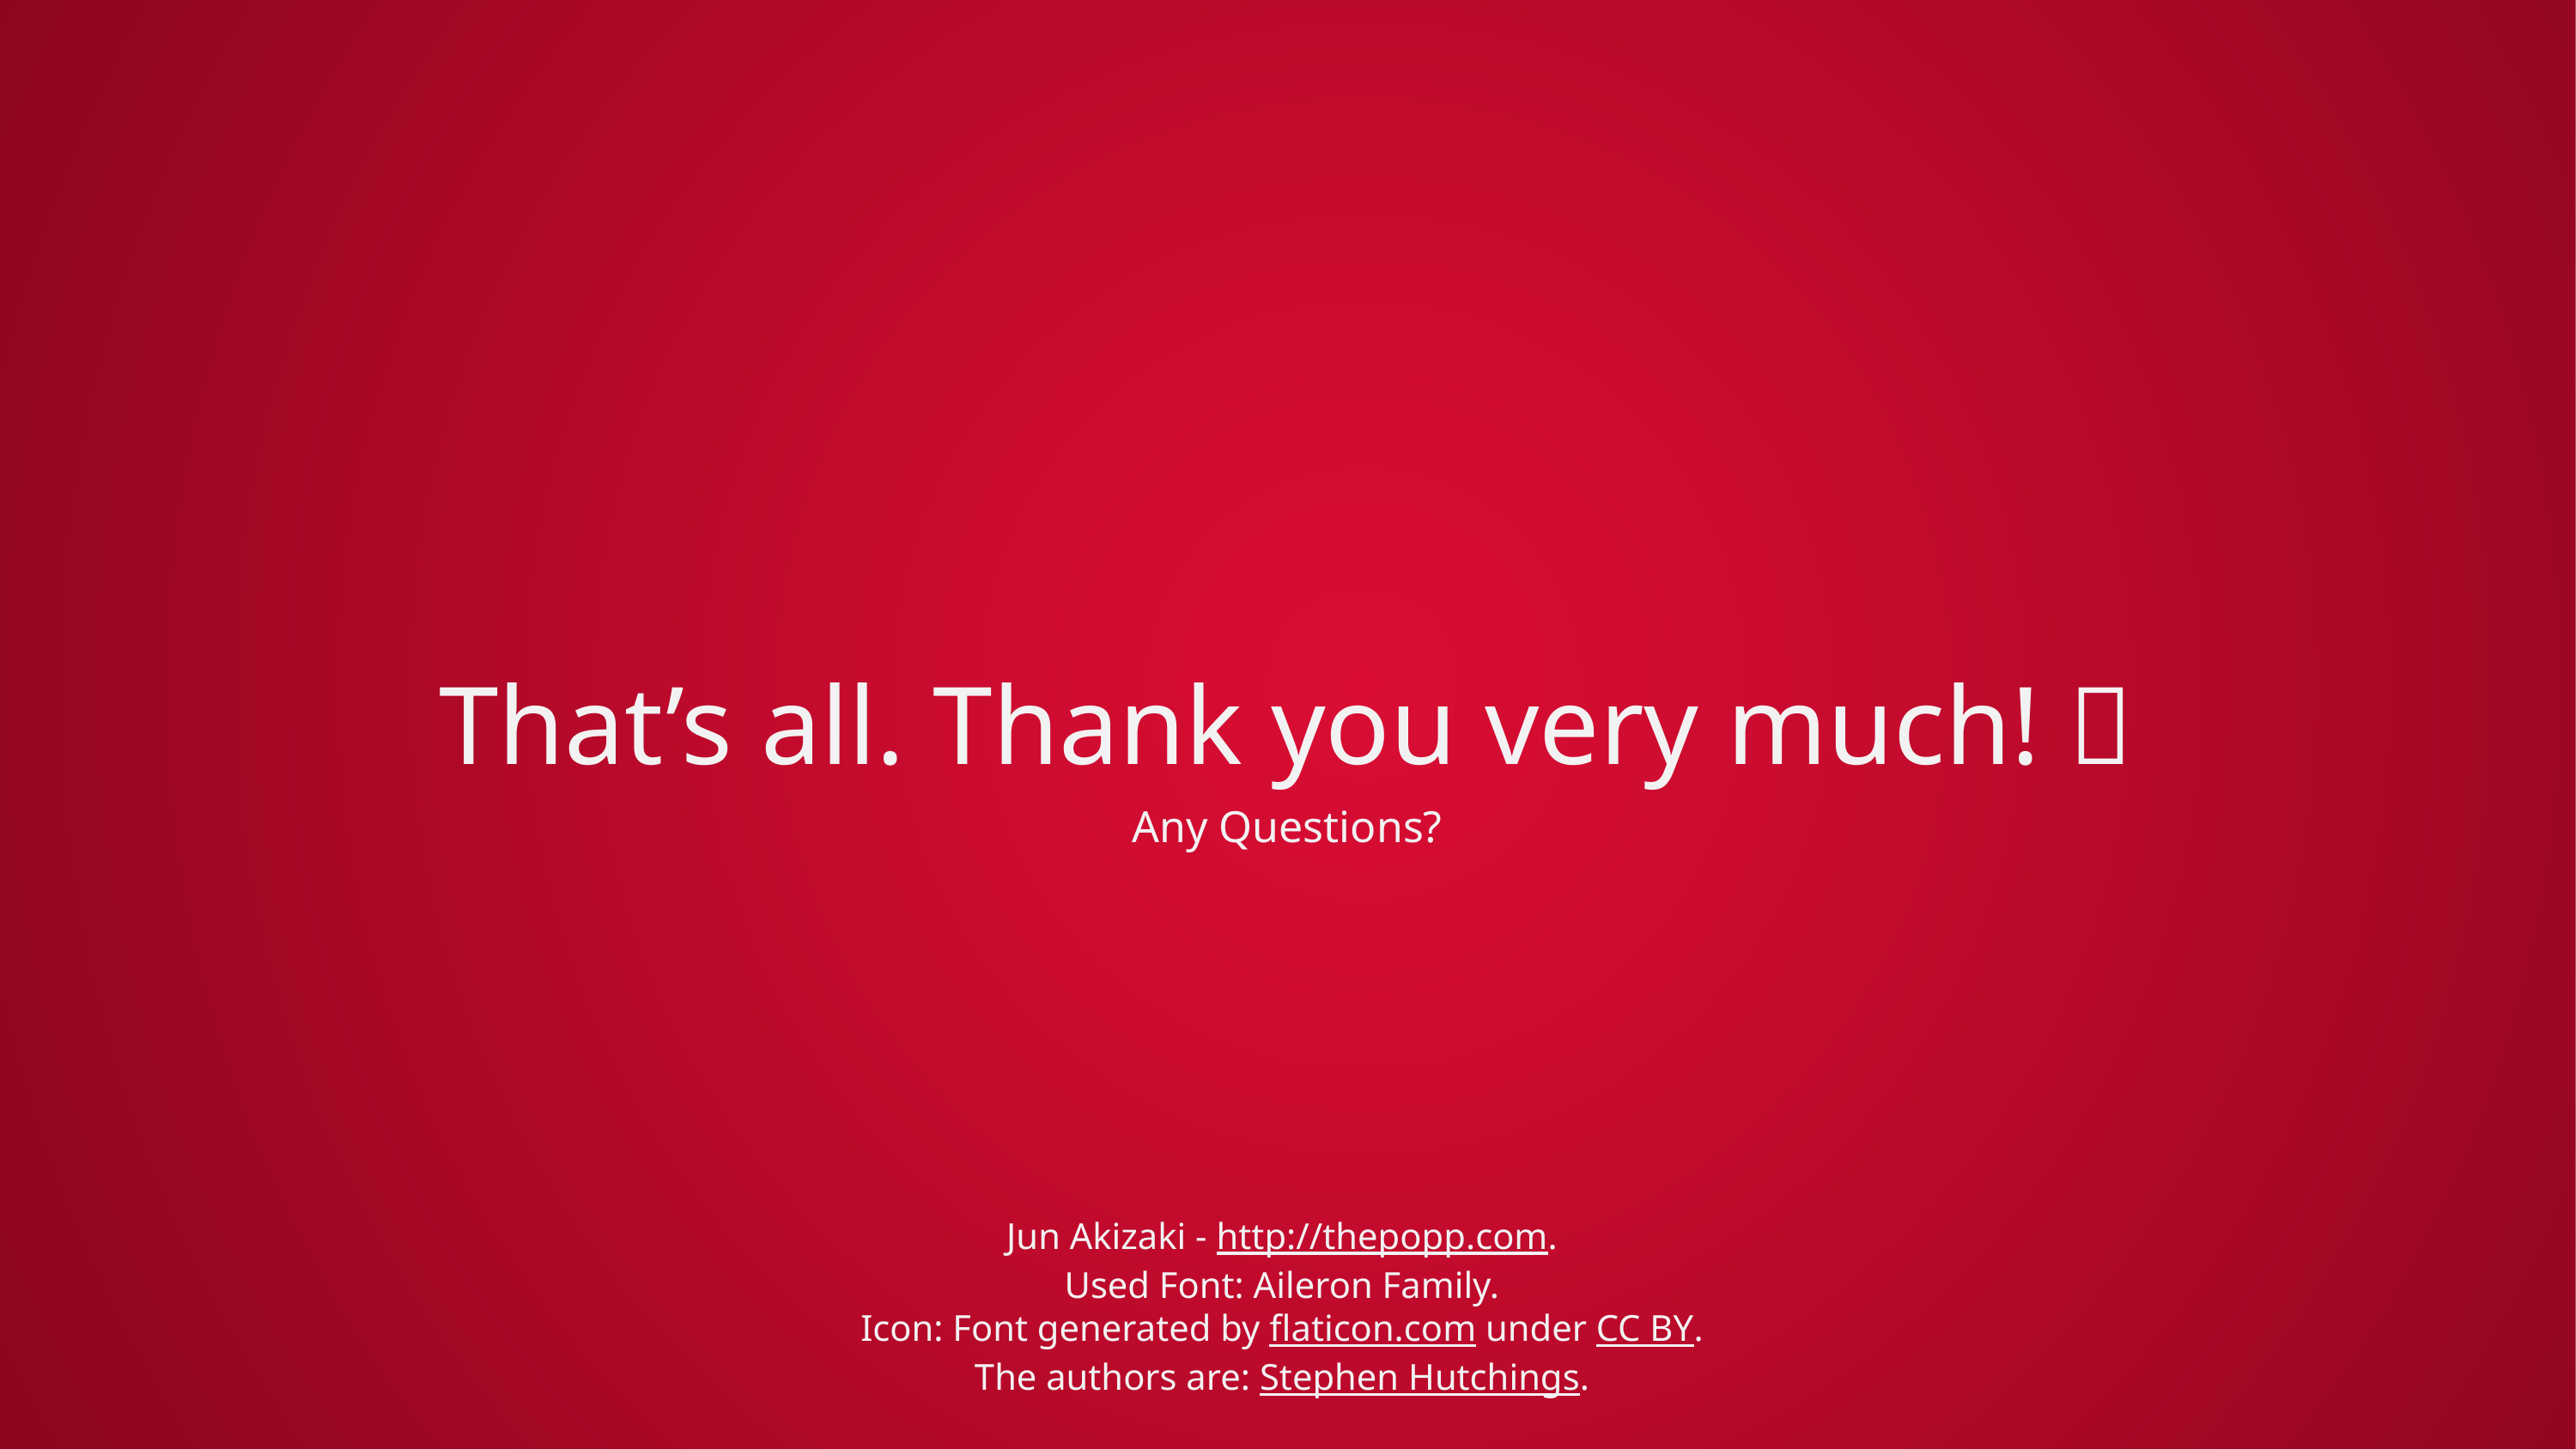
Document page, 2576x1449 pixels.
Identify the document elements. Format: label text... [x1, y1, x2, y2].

title That’s all. Thank you very much!  [68, 476, 2505, 794]
list Jun Akizaki - http://thepopp.com. Used Font: Aileron Family. Icon: Font generated by flaticon.com under CC BY. The authors are: Stephen Hutchings. [54, 1036, 2510, 1410]
subtitle Any Questions? [66, 799, 2508, 966]
picture [0, 0, 2576, 1449]
